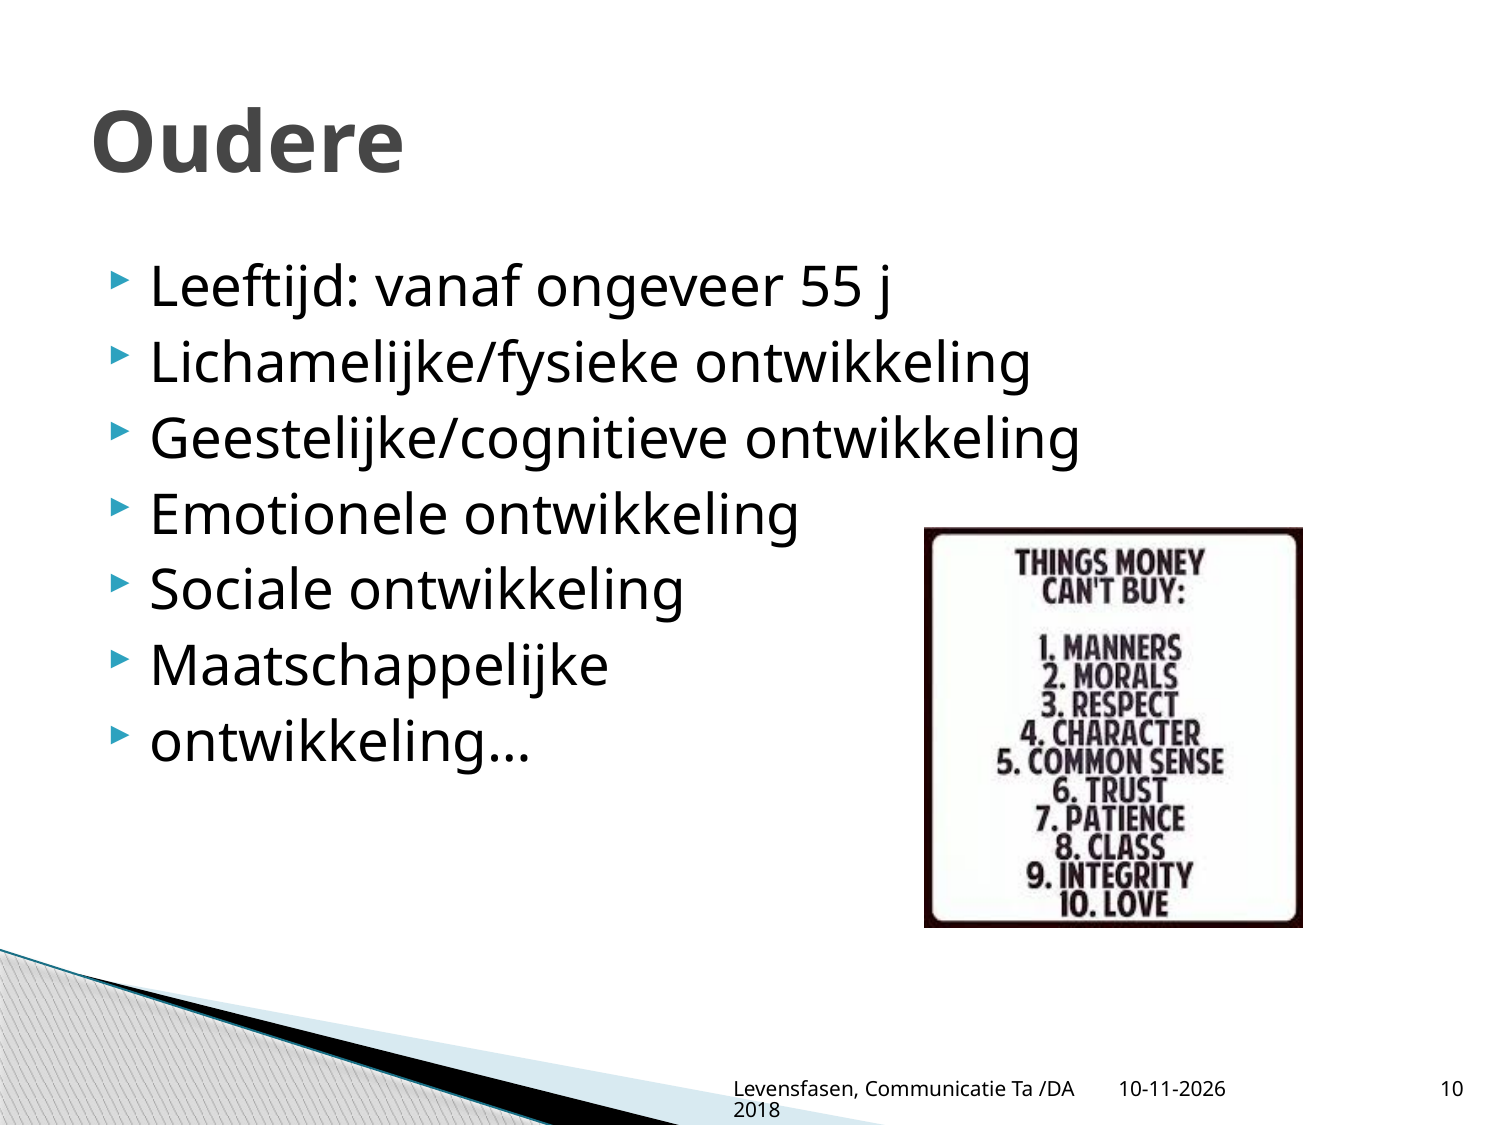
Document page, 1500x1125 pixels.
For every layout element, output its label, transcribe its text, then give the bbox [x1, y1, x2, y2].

footer Levensfasen, Communicatie Ta /DA 2018 [718, 1051, 1105, 1112]
slide_number 10 [1418, 1051, 1479, 1112]
title Oudere [75, 45, 1425, 233]
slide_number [1105, 1051, 1418, 1112]
picture [923, 526, 1303, 928]
list Leeftijd: vanaf ongeveer 55 j Lichamelijke/fysieke ontwikkeling Geestelijke/cognitieve ontwikkeling Emotionele ontwikkeling Sociale ontwikkeling Maatschappelijke ontwikkeling… [75, 243, 1425, 986]
